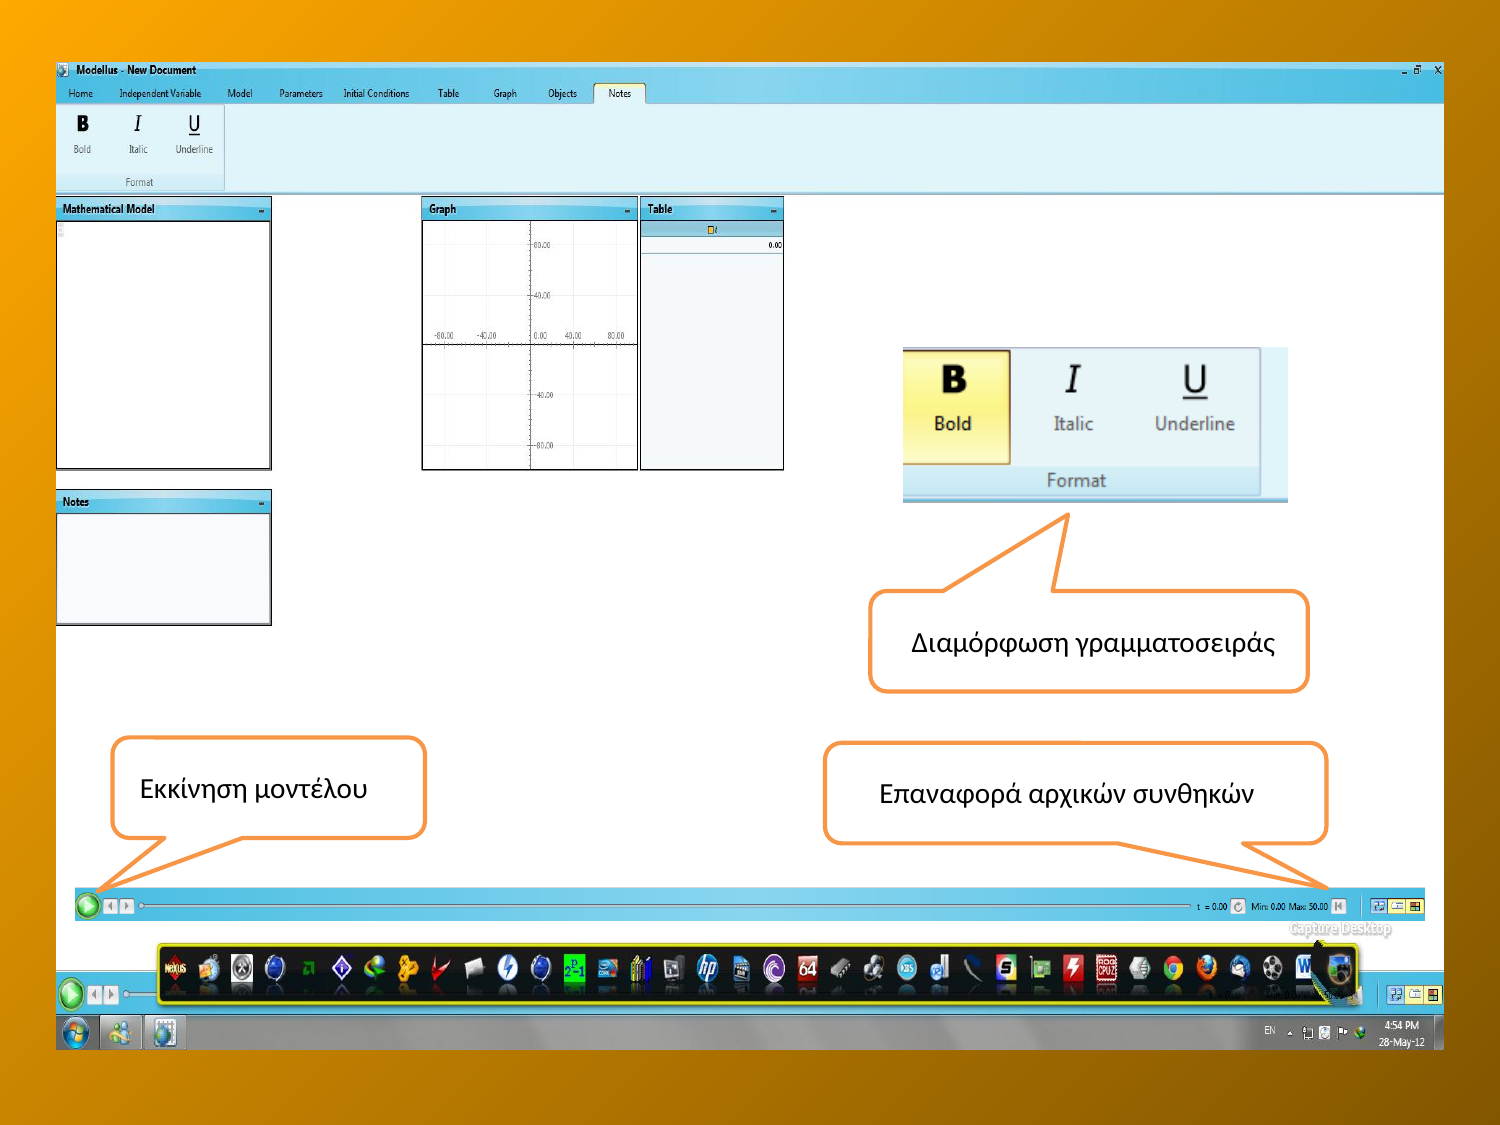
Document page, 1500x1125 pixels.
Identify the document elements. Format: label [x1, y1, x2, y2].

picture [903, 347, 1289, 503]
picture [74, 882, 1426, 922]
list [56, 62, 1444, 1051]
